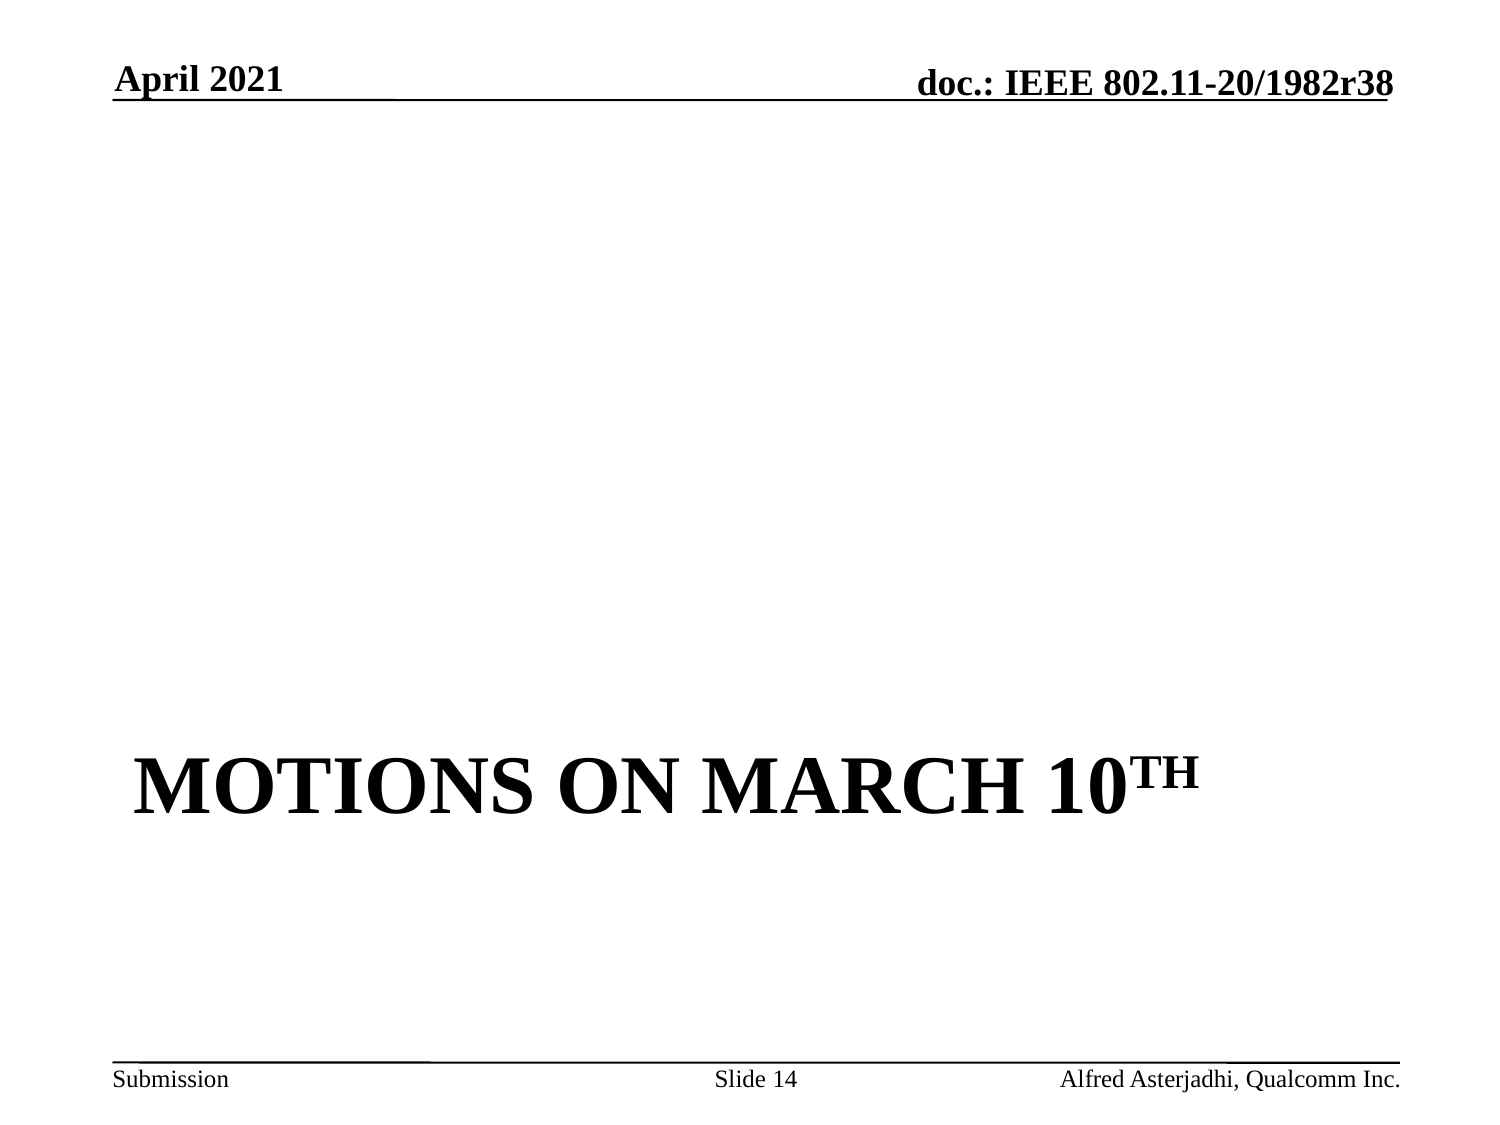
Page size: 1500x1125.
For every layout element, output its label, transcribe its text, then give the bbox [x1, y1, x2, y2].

footer Alfred Asterjadhi, Qualcomm Inc. [878, 1061, 1402, 1093]
title Motions on MARCH 10th [118, 722, 1394, 947]
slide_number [114, 54, 423, 100]
slide_number Slide 14 [712, 1061, 800, 1123]
